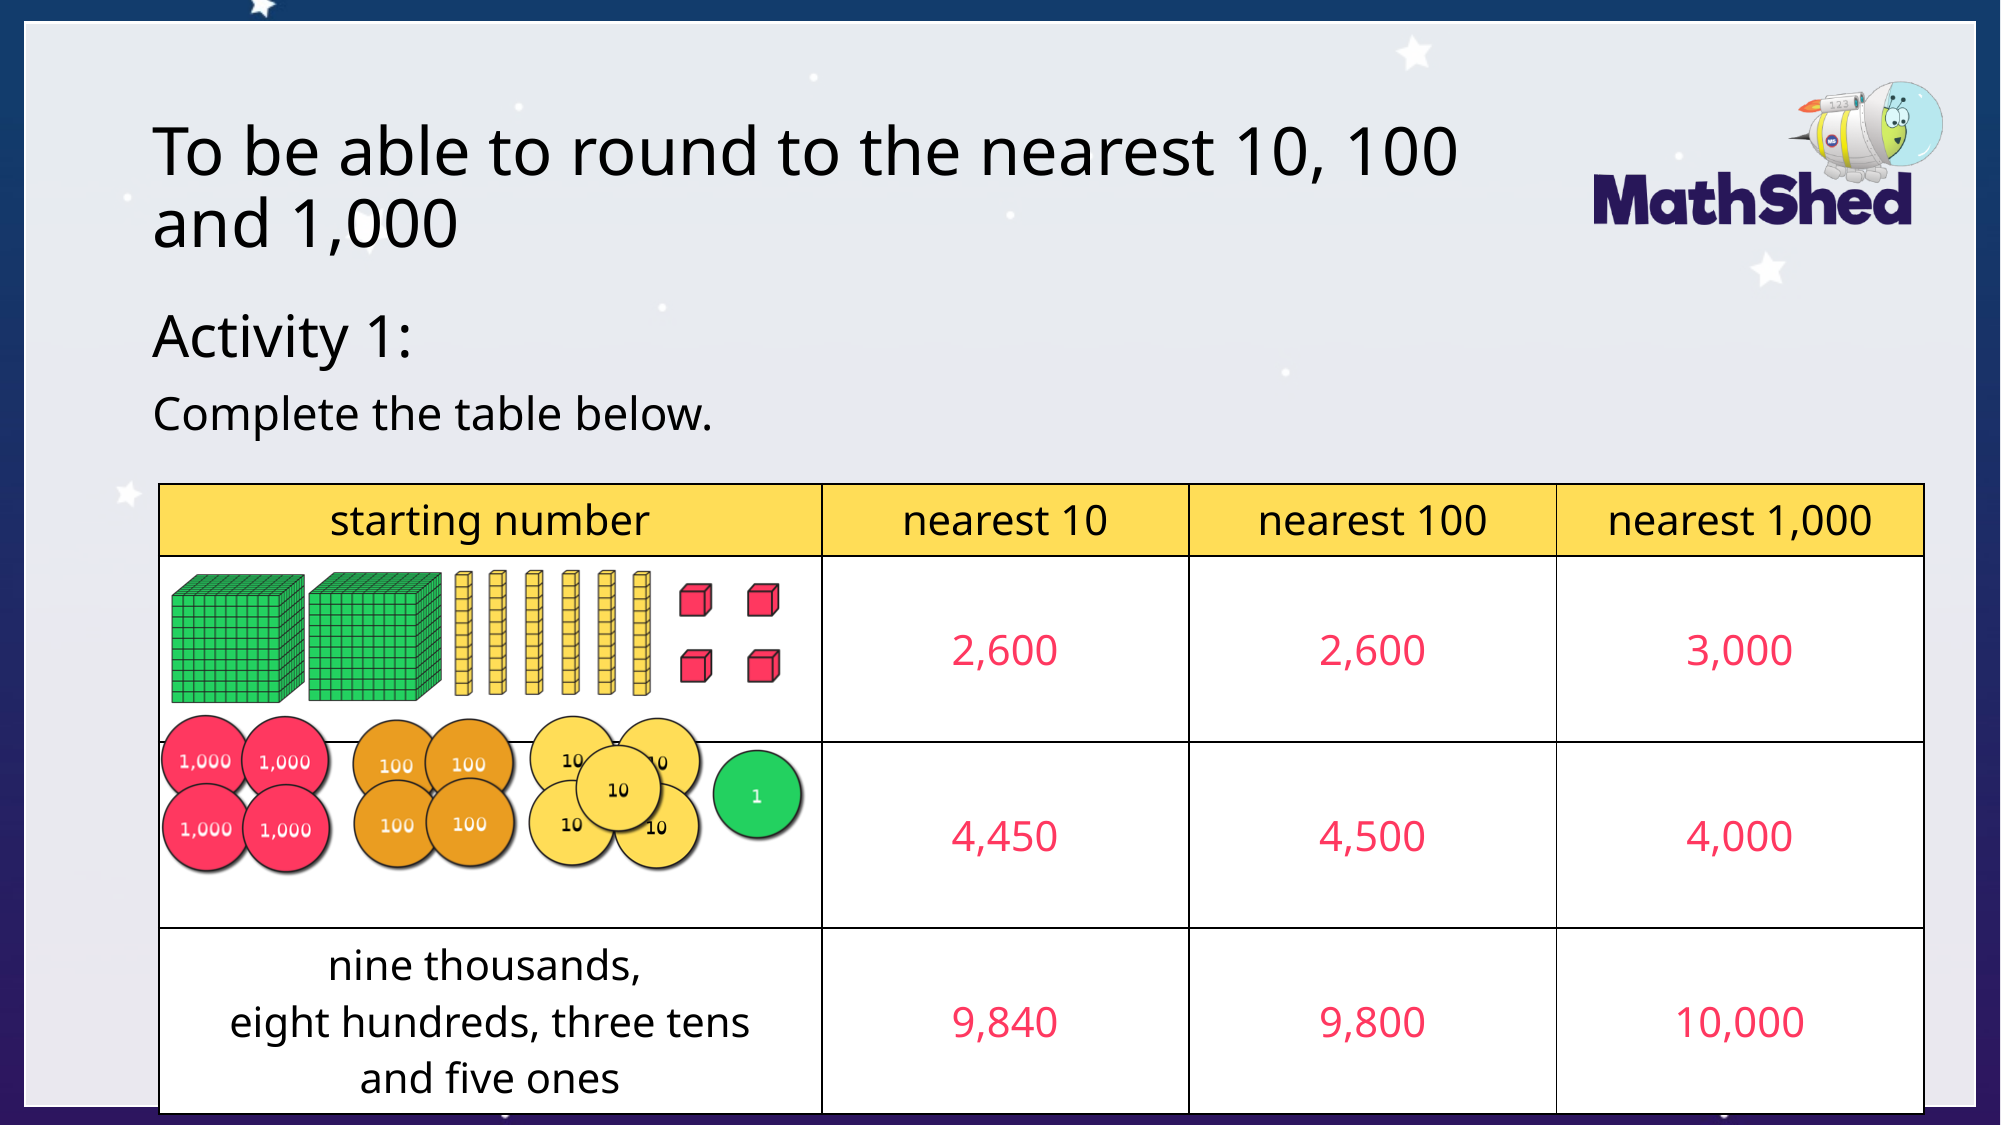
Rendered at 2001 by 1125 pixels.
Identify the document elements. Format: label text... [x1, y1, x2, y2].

table_header nearest 100 [1190, 485, 1556, 555]
table_header nearest 1,000 [1557, 485, 1923, 555]
table_cell [160, 557, 821, 741]
table_cell 4,500 [1190, 743, 1556, 927]
table_cell 9,840 [823, 929, 1188, 1113]
table_cell 9,800 [1190, 929, 1556, 1113]
table_header nearest 10 [823, 485, 1188, 555]
table_cell 4,450 [823, 743, 1188, 927]
table_cell nine thousands, eight hundreds, three tens and five ones [160, 929, 821, 1113]
table_cell [160, 743, 821, 927]
table_cell 4,000 [1557, 743, 1923, 927]
table_cell 2,600 [823, 557, 1188, 741]
table_cell 2,600 [1190, 557, 1556, 741]
table_header starting number [160, 485, 821, 555]
table_cell 3,000 [1557, 557, 1923, 741]
title To be able to round to the nearest 10, 100 and 1,000 [137, 81, 1578, 299]
table_cell 10,000 [1557, 929, 1923, 1113]
list Activity 1: Complete the table below. [137, 299, 1863, 1014]
picture [0, 0, 2001, 1125]
